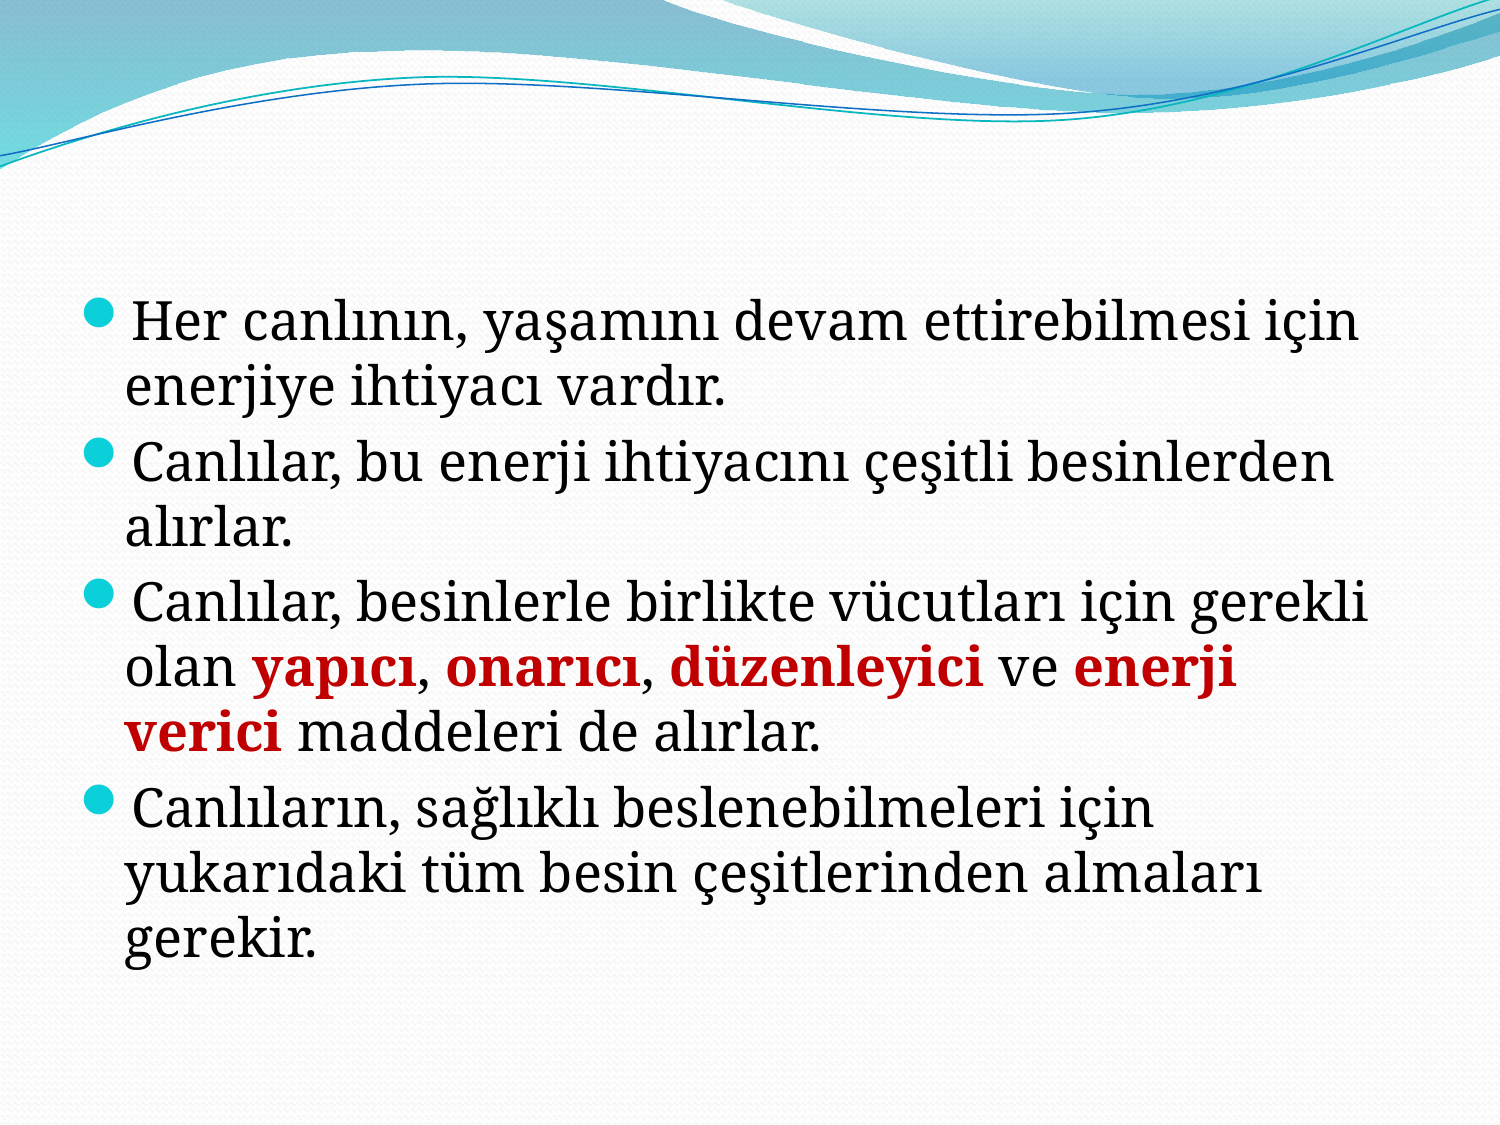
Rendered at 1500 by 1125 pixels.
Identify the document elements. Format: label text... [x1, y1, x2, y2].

list Her canlının, yaşamını devam ettirebilmesi için enerjiye ihtiyacı vardır. Canlılar, bu enerji ihtiyacını çeşitli besinlerden alırlar. Canlılar, besinlerle birlikte vücutları için gerekli olan yapıcı, onarıcı, düzenleyici ve enerji verici maddeleri de alırlar. Canlıların, sağlıklı beslenebilmeleri için yukarıdaki tüm besin çeşitlerinden almaları gerekir. [64, 278, 1415, 894]
